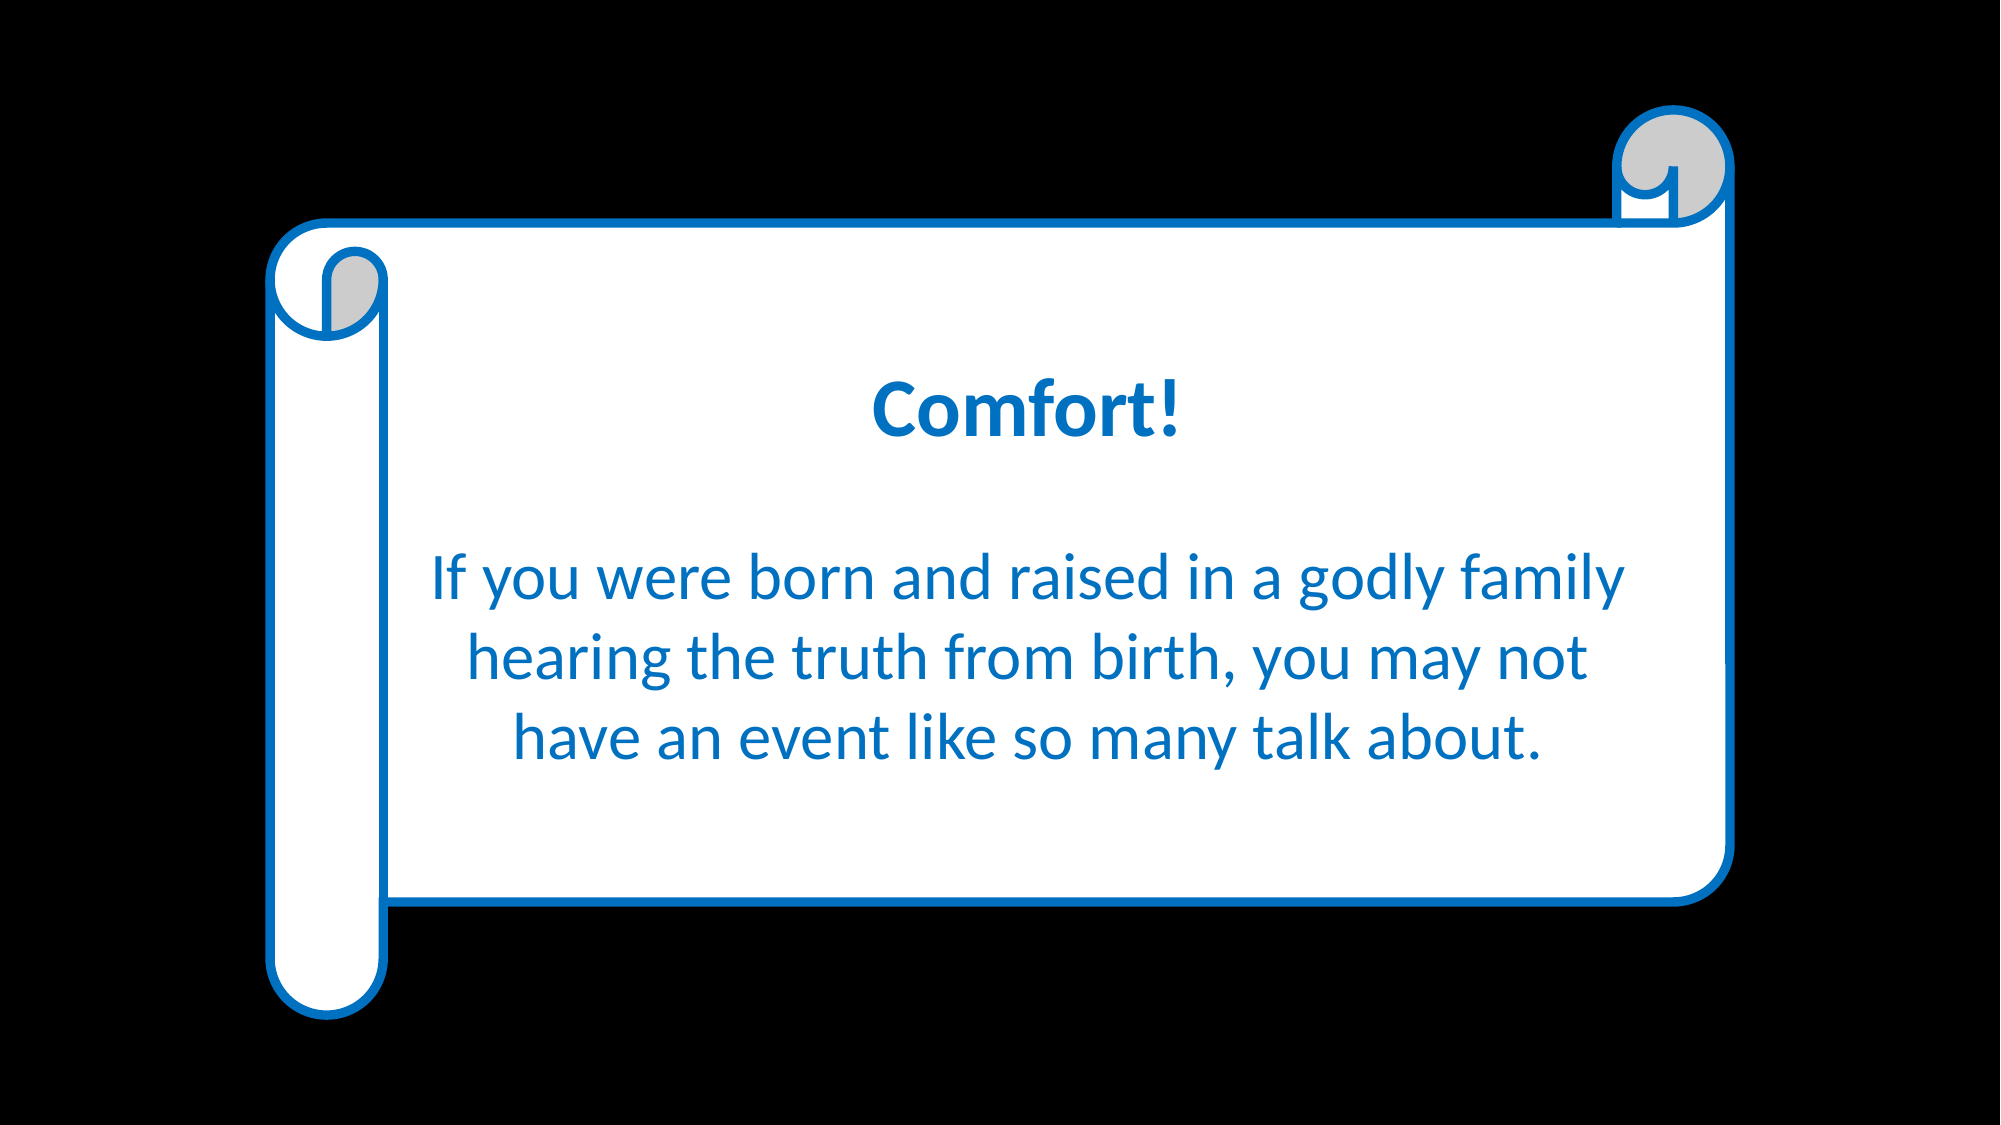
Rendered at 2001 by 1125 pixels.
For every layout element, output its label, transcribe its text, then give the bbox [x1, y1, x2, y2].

text_box Comfort! If you were born and raised in a godly family hearing the truth from birth, you may not have an event like so many talk about. [269, 108, 1731, 1017]
